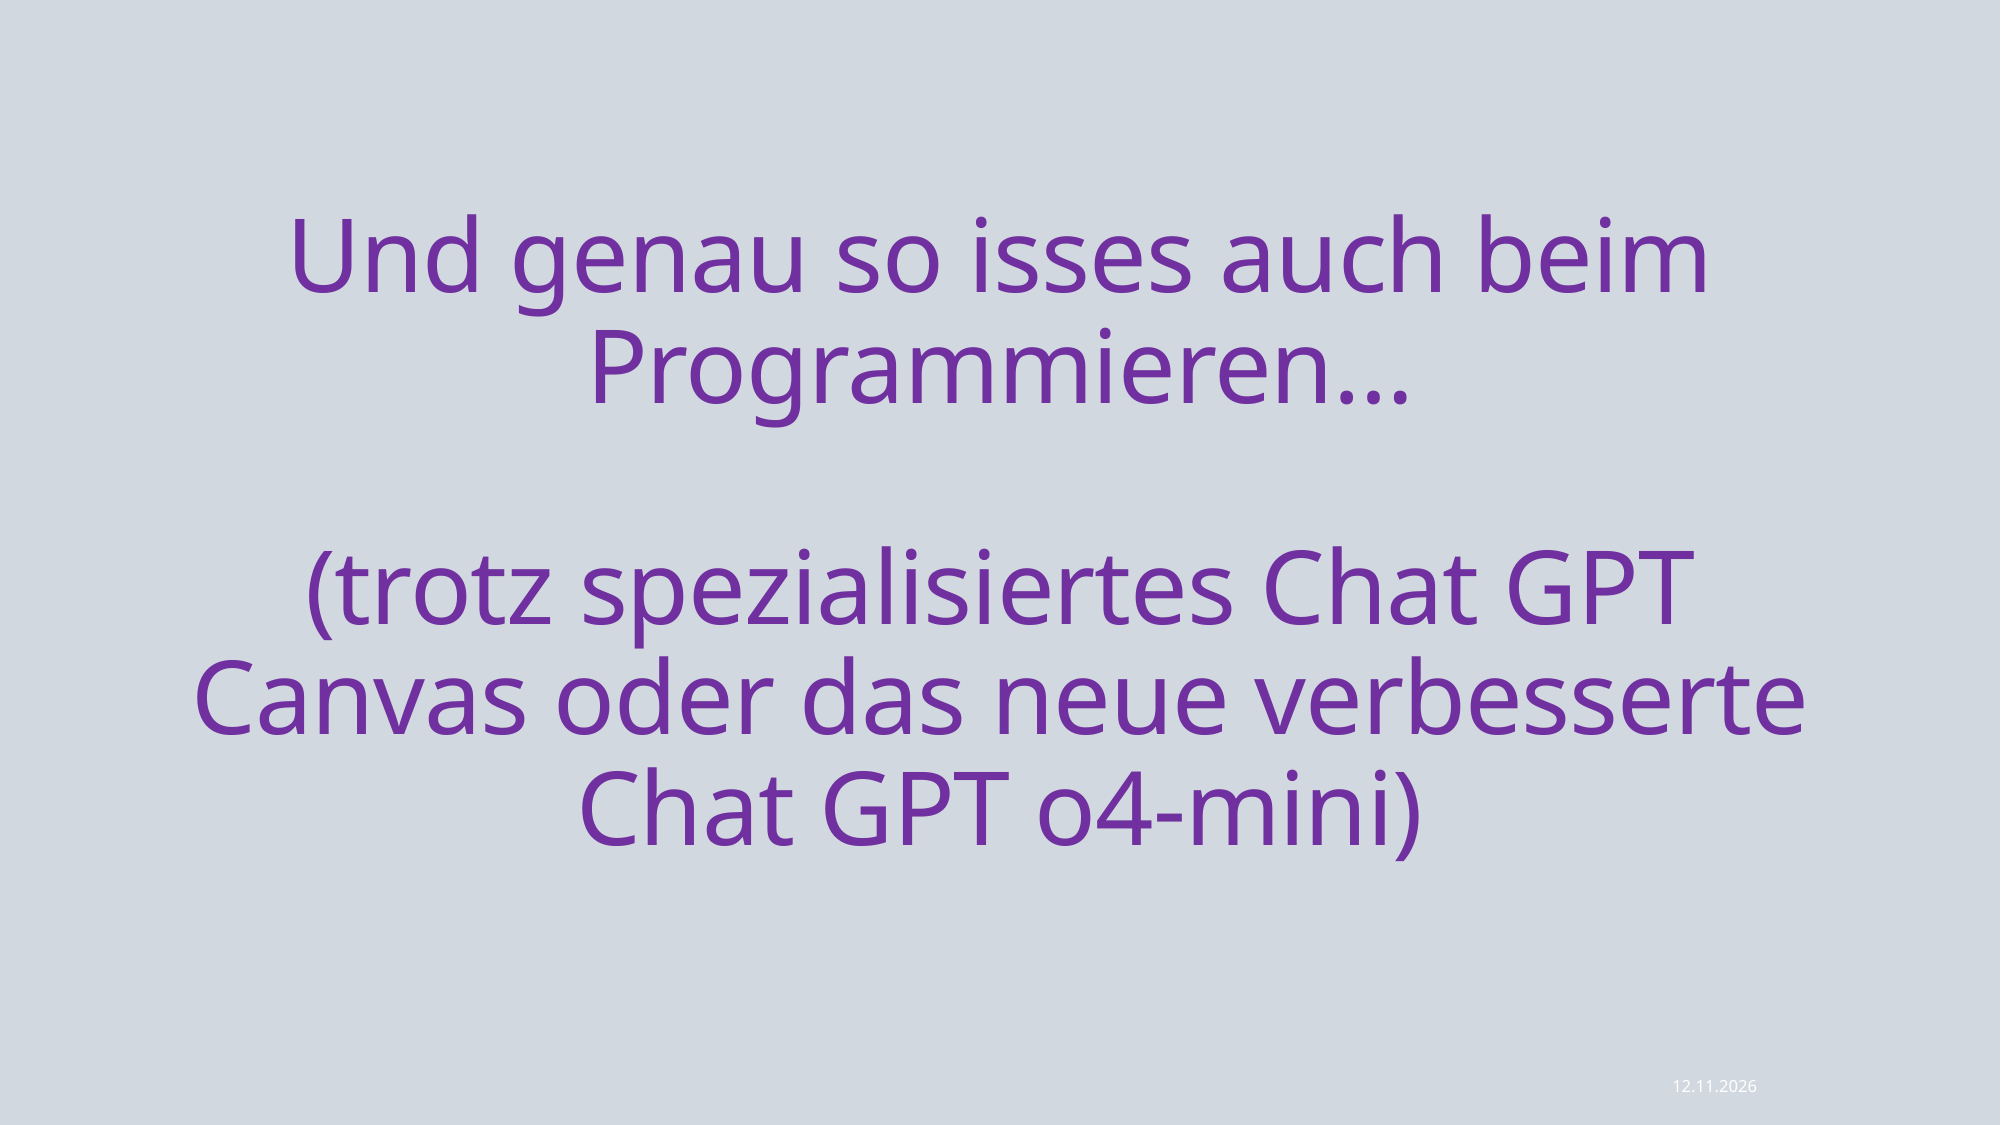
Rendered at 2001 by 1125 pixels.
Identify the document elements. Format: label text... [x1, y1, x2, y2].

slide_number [1348, 1057, 1773, 1118]
title Und genau so isses auch beim Programmieren… (trotz spezialisiertes Chat GPT Canvas oder das neue verbesserte Chat GPT o4-mini) [154, 196, 1846, 875]
